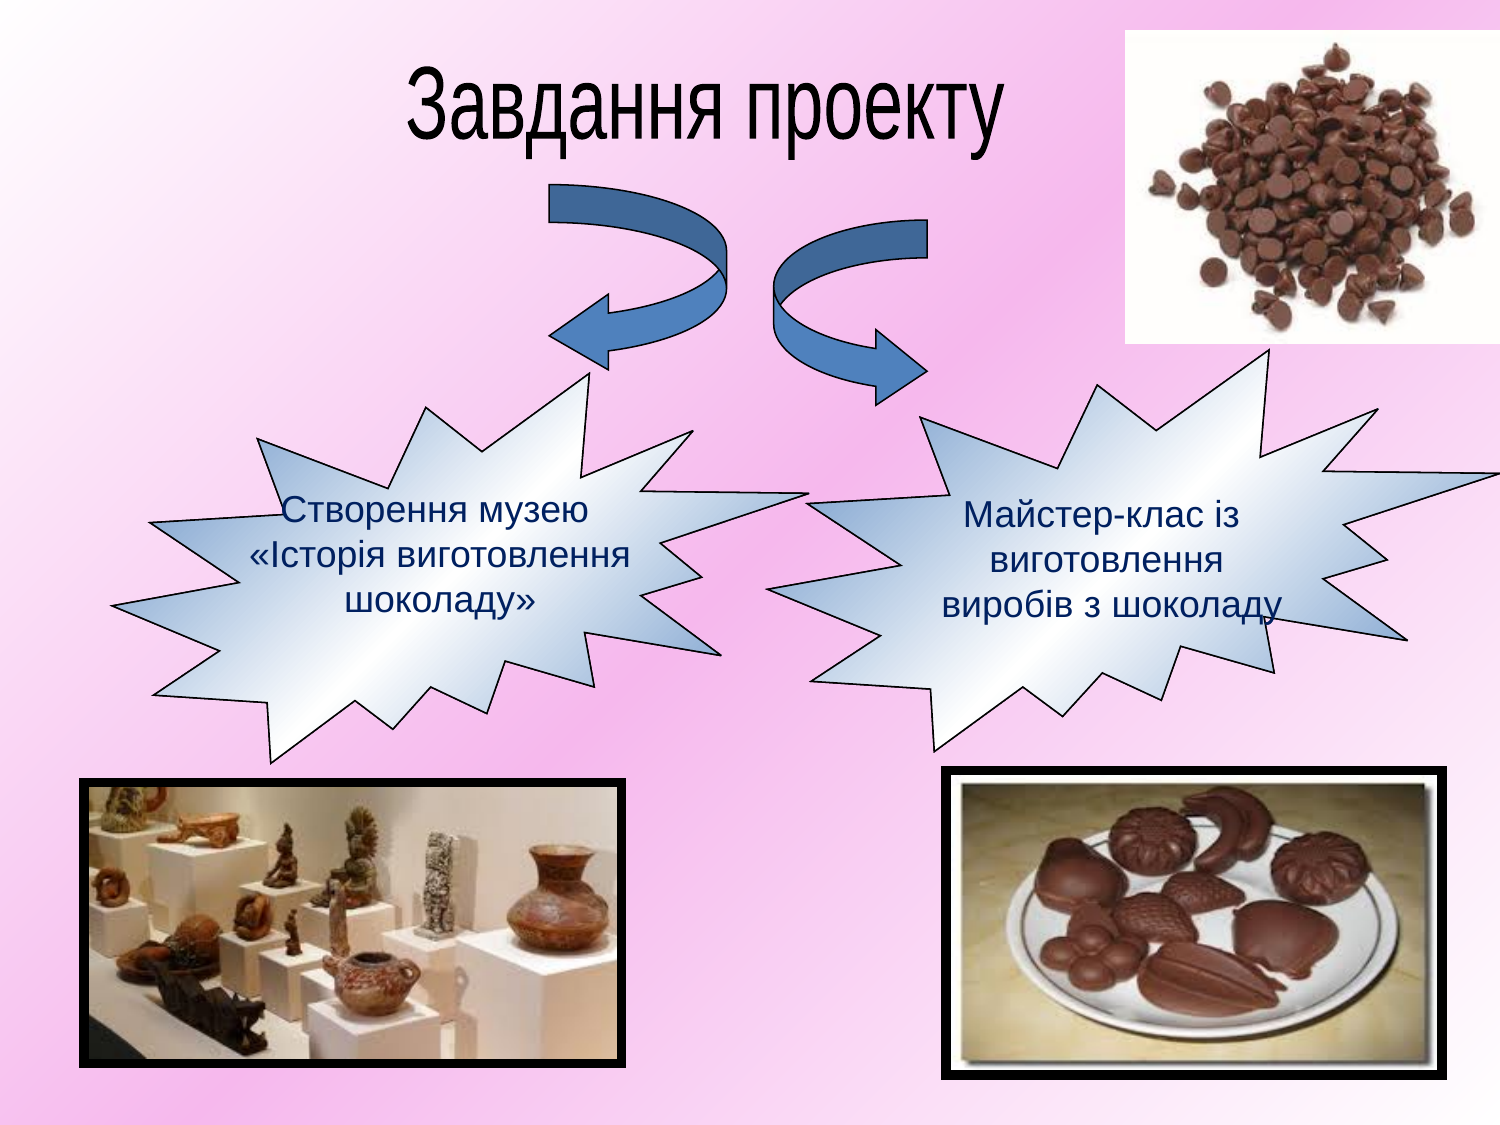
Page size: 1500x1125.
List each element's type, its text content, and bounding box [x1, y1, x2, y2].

picture [1124, 30, 1500, 344]
text_box [549, 184, 727, 370]
text_box Створення музею «Історія виготовлення шоколаду» [112, 373, 810, 764]
picture [950, 774, 1438, 1071]
picture [88, 786, 617, 1059]
text_box [773, 220, 928, 406]
text_box Майстер-клас із виготовлення виробів з шоколаду [767, 353, 1500, 752]
